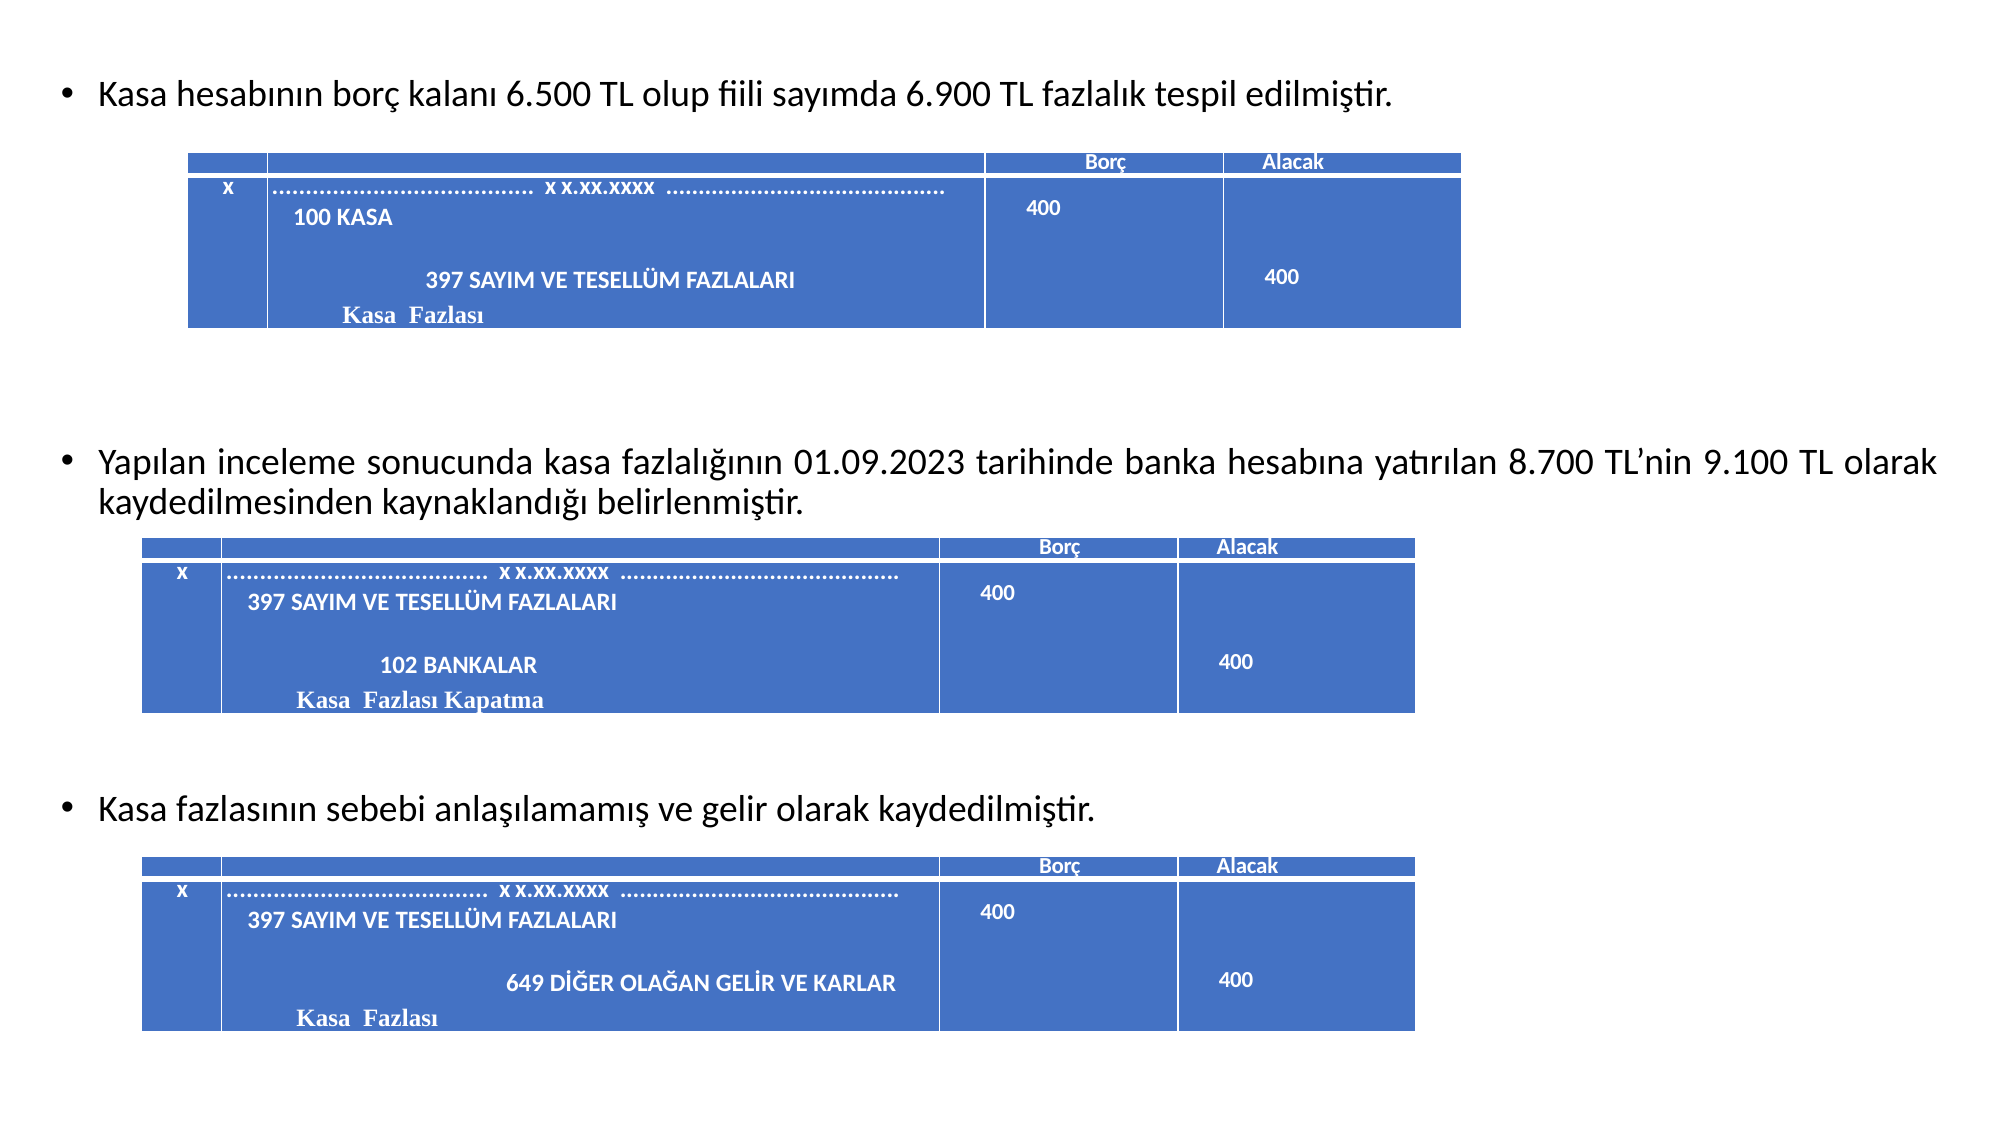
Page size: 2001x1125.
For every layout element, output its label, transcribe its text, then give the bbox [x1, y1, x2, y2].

table_header [142, 857, 221, 876]
table_cell ....................................... xx.xx.xxxx ........................................... 397 SAYIM VE TESELLÜM FAZLALARI 102 BANKALAR Kasa Fazlası Kapatma [222, 563, 939, 713]
table_cell 400 [1179, 882, 1415, 1031]
table_header [222, 857, 939, 876]
table_cell x [188, 178, 267, 328]
table_cell 400 [986, 178, 1223, 328]
table_cell 400 [1179, 563, 1415, 713]
table_header [268, 153, 984, 173]
table_header Alacak [1224, 153, 1461, 173]
table_header [222, 538, 939, 558]
table_header [142, 538, 221, 558]
table_header Borç [940, 857, 1177, 876]
table_cell 400 [1224, 178, 1461, 328]
table_header Alacak [1179, 538, 1415, 558]
table_cell 400 [940, 882, 1177, 1031]
table_cell ....................................... xx.xx.xxxx ........................................... 397 SAYIM VE TESELLÜM FAZLALARI 649 DİĞER OLAĞAN GELİR VE KARLAR Kasa Fazlası [222, 882, 939, 1031]
table_cell x [142, 563, 221, 713]
table_header Alacak [1179, 857, 1415, 876]
table_header [188, 153, 267, 173]
table_cell ....................................... xx.xx.xxxx ........................................... 100 KASA 397 SAYIM VE TESELLÜM FAZLALARI Kasa Fazlası [268, 178, 984, 328]
table_header Borç [986, 153, 1223, 173]
table_cell x [142, 882, 221, 1031]
list Kasa hesabının borç kalanı 6.500 TL olup fiili sayımda 6.900 TL fazlalık tespil edilmiştir. Yapılan inceleme sonucunda kasa fazlalığının 01.09.2023 tarihinde banka hesabına yatırılan 8.700 TL’nin 9.100 TL olarak kaydedilmesinden kaynaklandığı belirlenmiştir. Kasa fazlasının sebebi anlaşılamamış ve gelir olarak kaydedilmiştir. [45, 66, 1955, 1125]
table_cell 400 [940, 563, 1177, 713]
table_header Borç [940, 538, 1177, 558]
